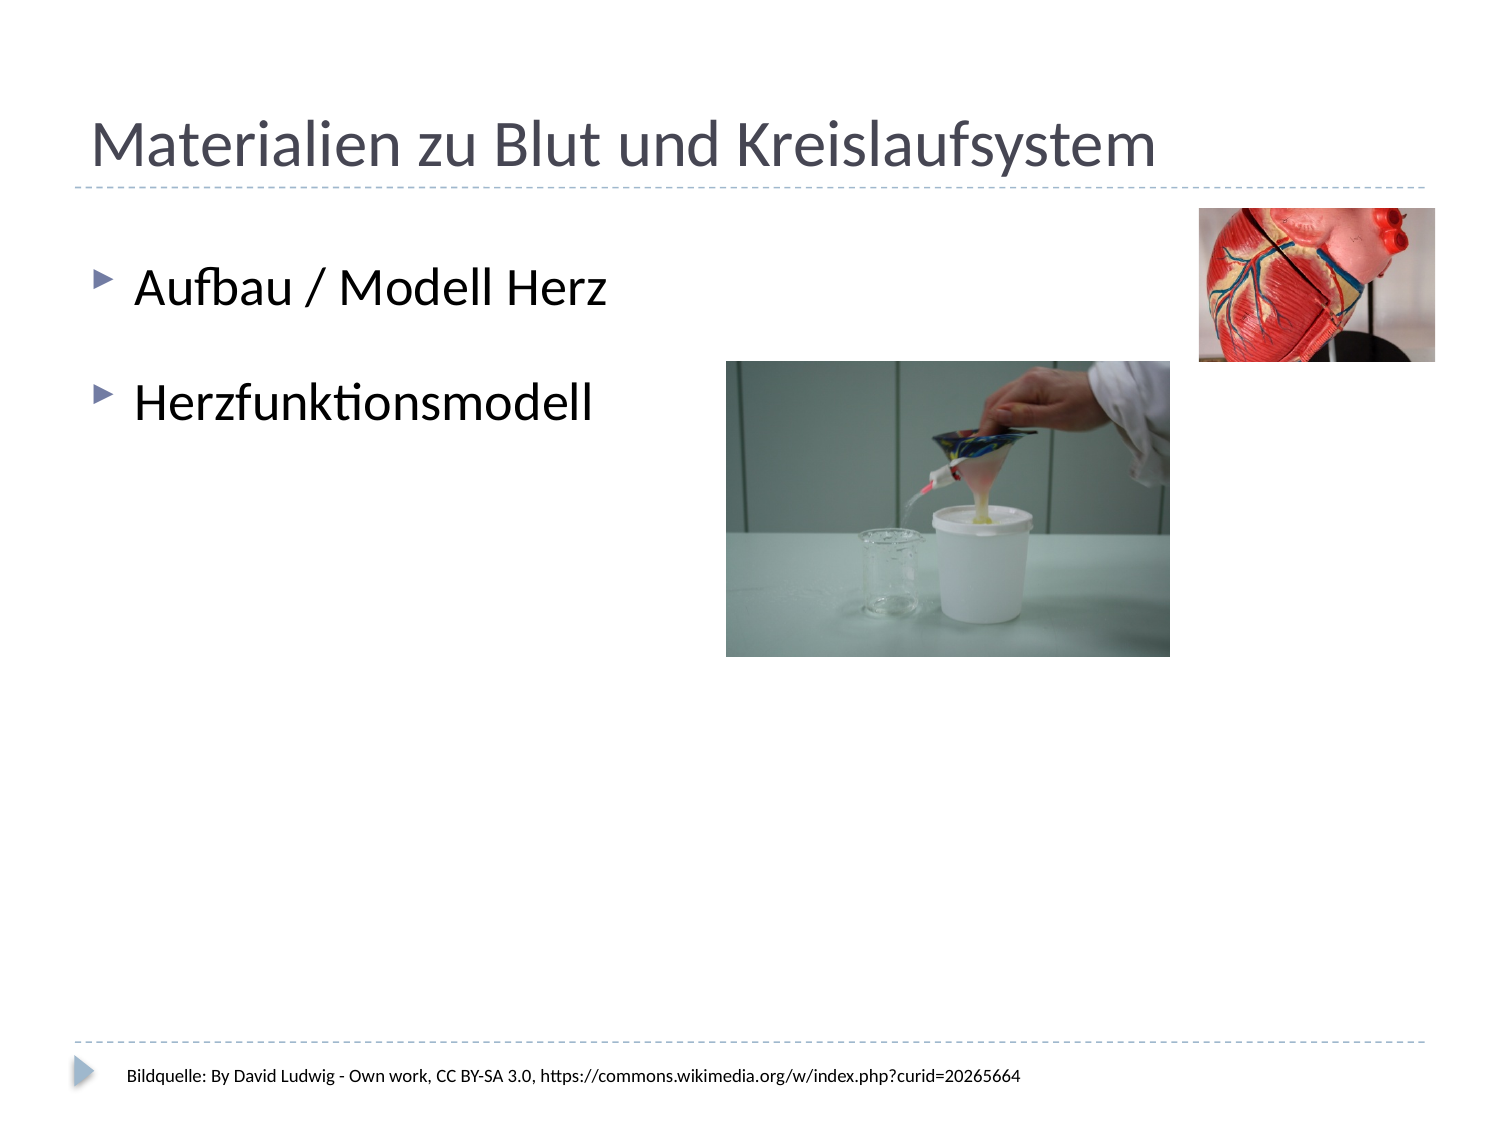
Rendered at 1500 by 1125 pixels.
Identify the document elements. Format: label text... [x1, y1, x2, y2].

picture [1198, 207, 1436, 362]
text_box Bildquelle: By David Ludwig - Own work, CC BY-SA 3.0, https://commons.wikimedia.org/w/index.php?curid=20265664 [112, 1056, 1196, 1094]
list Aufbau / Modell Herz Herzfunktionsmodell [74, 243, 1426, 999]
picture [726, 361, 1170, 658]
title Materialien zu Blut und Kreislaufsystem [74, 24, 1426, 188]
